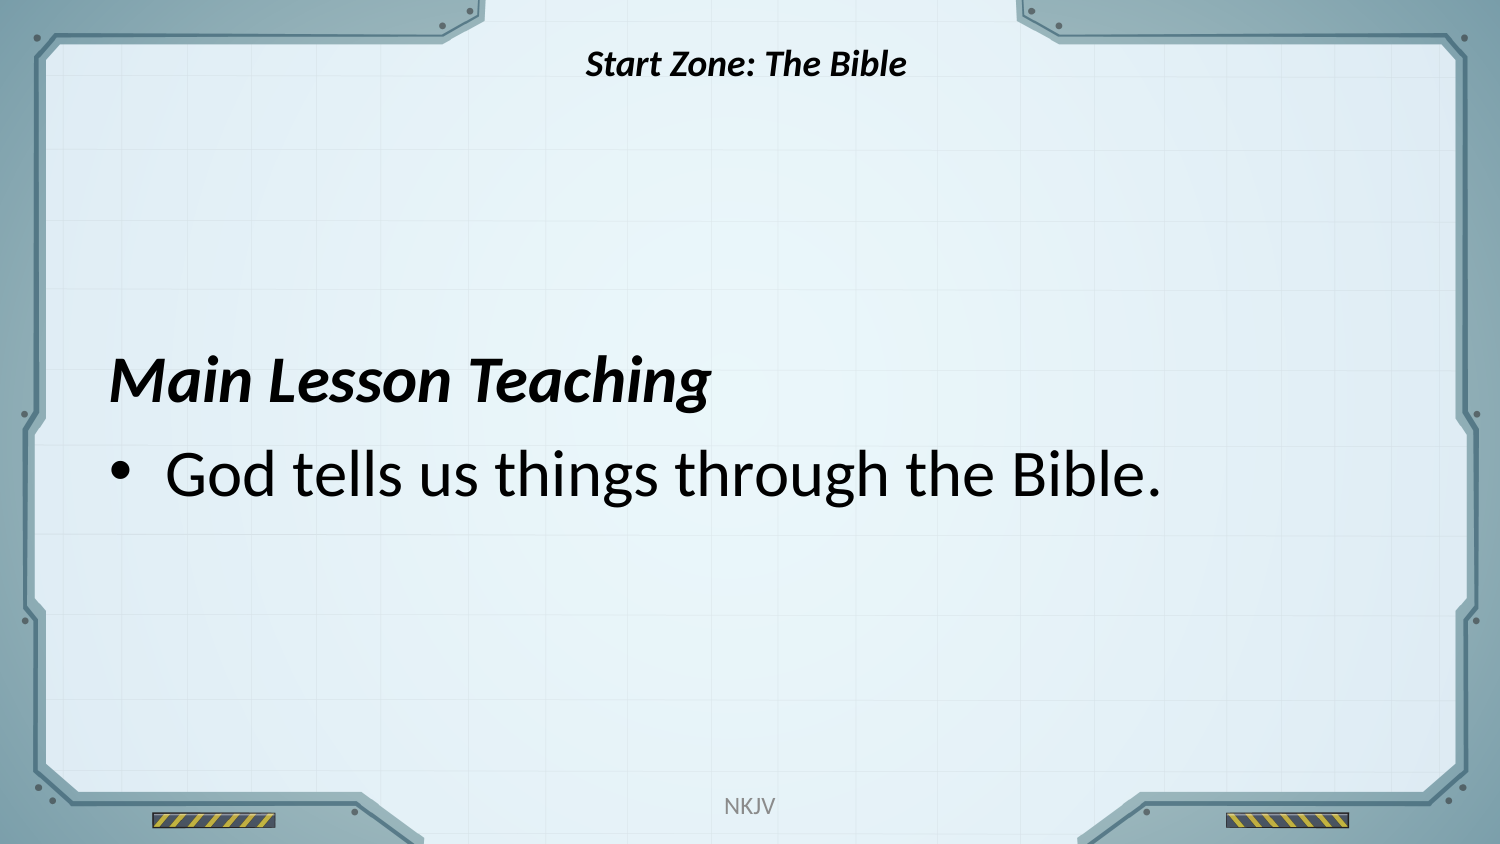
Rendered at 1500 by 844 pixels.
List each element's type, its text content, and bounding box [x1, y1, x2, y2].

list Main Lesson Teaching God tells us things through the Bible. [94, 142, 1408, 704]
footer NKJV [512, 782, 988, 828]
picture [0, 0, 1500, 844]
text_box Start Zone: The Bible [502, 31, 992, 91]
